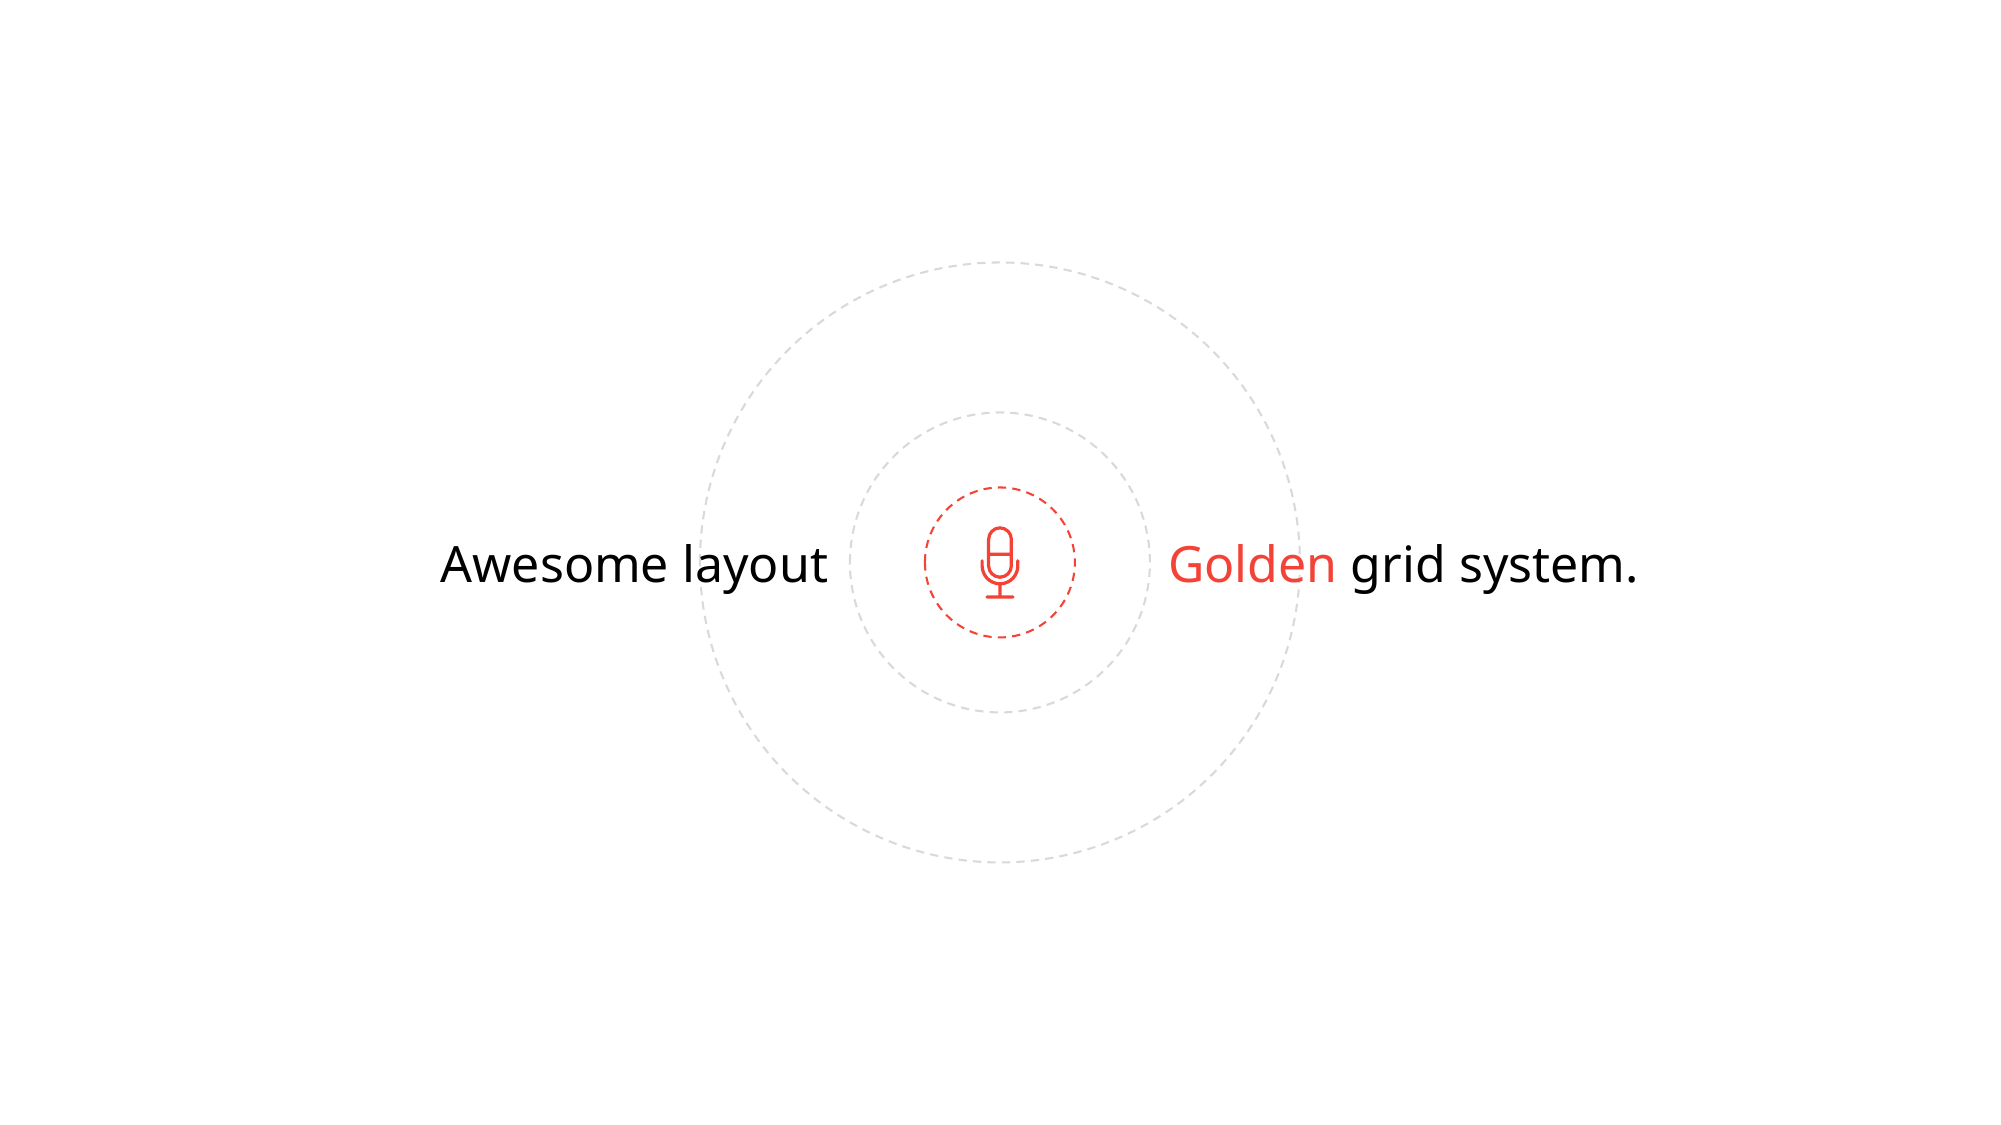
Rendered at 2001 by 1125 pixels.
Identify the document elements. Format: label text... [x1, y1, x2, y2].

text_box Awesome layout [104, 524, 843, 600]
text_box [986, 526, 1013, 579]
text_box [848, 411, 1151, 714]
text_box [980, 559, 1020, 599]
text_box [701, 261, 1299, 864]
text_box Golden grid system. [1153, 524, 1892, 600]
